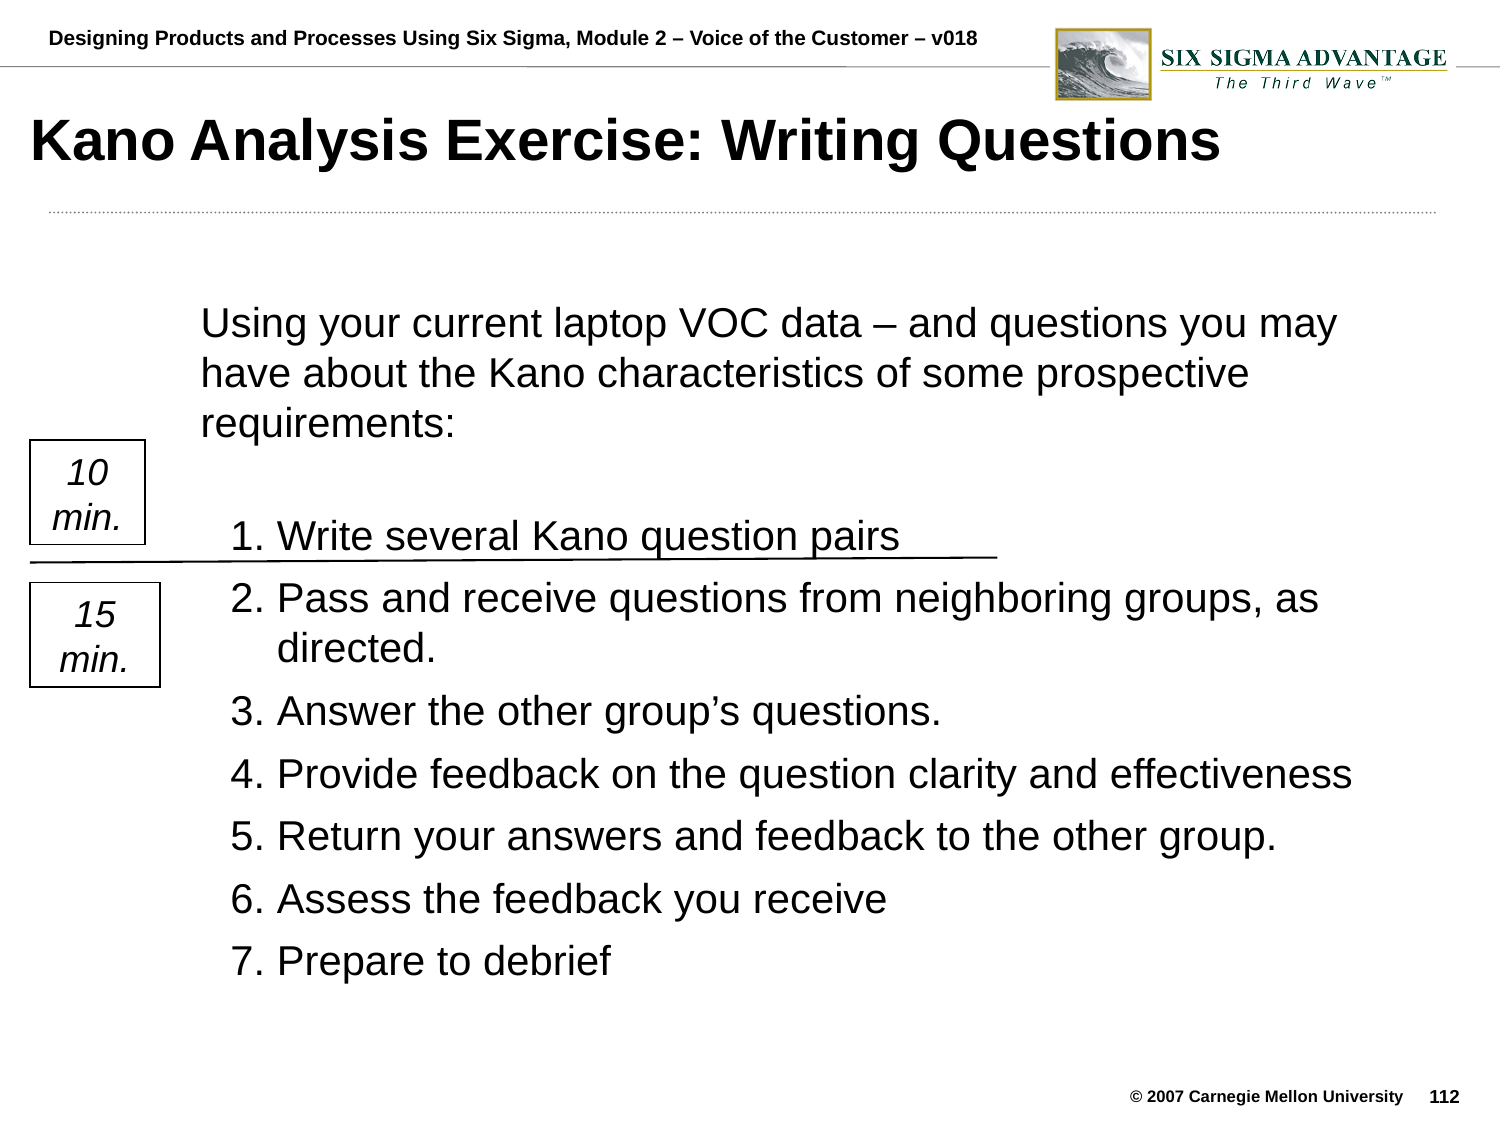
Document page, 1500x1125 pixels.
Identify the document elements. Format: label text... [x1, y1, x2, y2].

picture [1049, 24, 1456, 104]
title Kano Analysis Exercise: Writing Questions [30, 116, 1426, 173]
text_box 15 min. [29, 582, 160, 688]
text_box 10 min. [29, 440, 145, 545]
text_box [29, 557, 998, 563]
text_box Using your current laptop VOC data – and questions you may have about the Kano characteristics of some prospective requirements: Write several Kano question pairs Pass and receive questions from neighboring groups, as directed. Answer the other group’s questions. Provide feedback on the question clarity and effectiveness Return your answers and feedback to the other group. Assess the feedback you receive Prepare to debrief [177, 288, 1439, 992]
